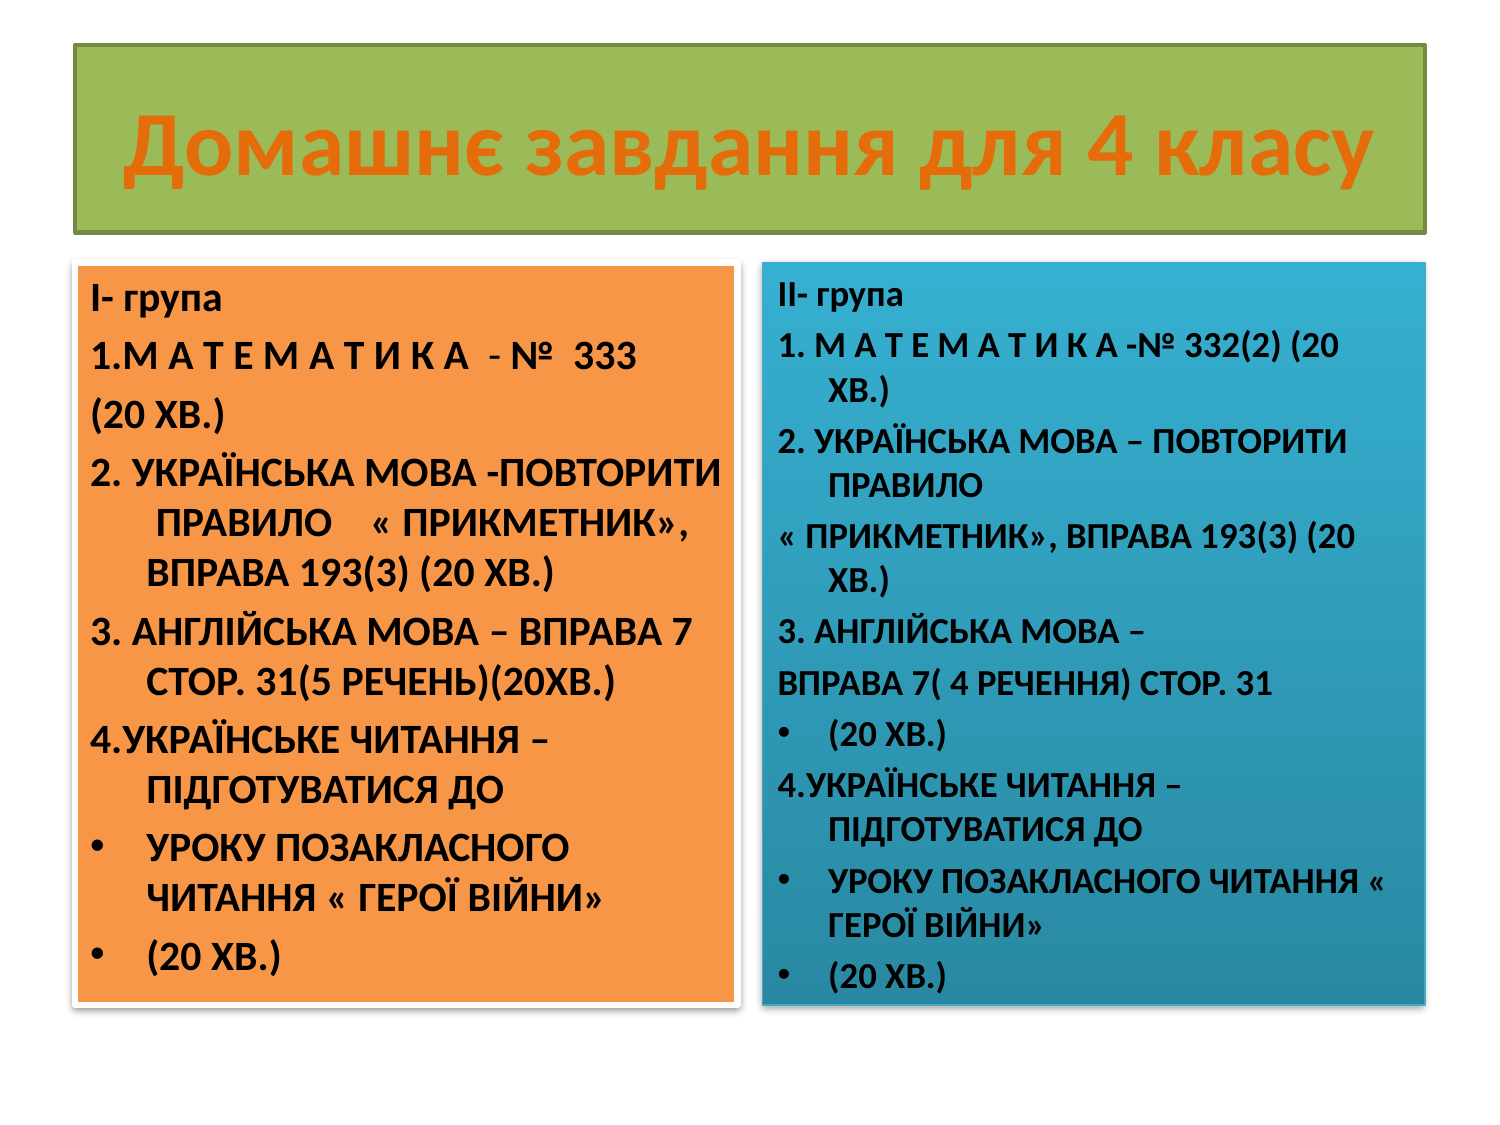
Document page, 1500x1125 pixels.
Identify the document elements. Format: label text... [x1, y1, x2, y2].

title Домашнє завдання для 4 класу [73, 43, 1427, 235]
list І- група 1.М А Т Е М А Т И К А - № 333 (20 ХВ.) 2. УКРАЇНСЬКА МОВА -ПОВТОРИТИ ПРАВИЛО « ПРИКМЕТНИК», ВПРАВА 193(3) (20 ХВ.) 3. АНГЛІЙСЬКА МОВА – ВПРАВА 7 СТОР. 31(5 РЕЧЕНЬ)(20ХВ.) 4.УКРАЇНСЬКЕ ЧИТАННЯ – ПІДГОТУВАТИСЯ ДО УРОКУ ПОЗАКЛАСНОГО ЧИТАННЯ « ГЕРОЇ ВІЙНИ» (20 ХВ.) [72, 259, 741, 1008]
list ІІ- група 1. М А Т Е М А Т И К А -№ 332(2) (20 ХВ.) 2. УКРАЇНСЬКА МОВА – ПОВТОРИТИ ПРАВИЛО « ПРИКМЕТНИК», ВПРАВА 193(3) (20 ХВ.) 3. АНГЛІЙСЬКА МОВА – ВПРАВА 7( 4 РЕЧЕННЯ) СТОР. 31 (20 ХВ.) 4.УКРАЇНСЬКЕ ЧИТАННЯ – ПІДГОТУВАТИСЯ ДО УРОКУ ПОЗАКЛАСНОГО ЧИТАННЯ « ГЕРОЇ ВІЙНИ» (20 ХВ.) [762, 262, 1426, 1006]
